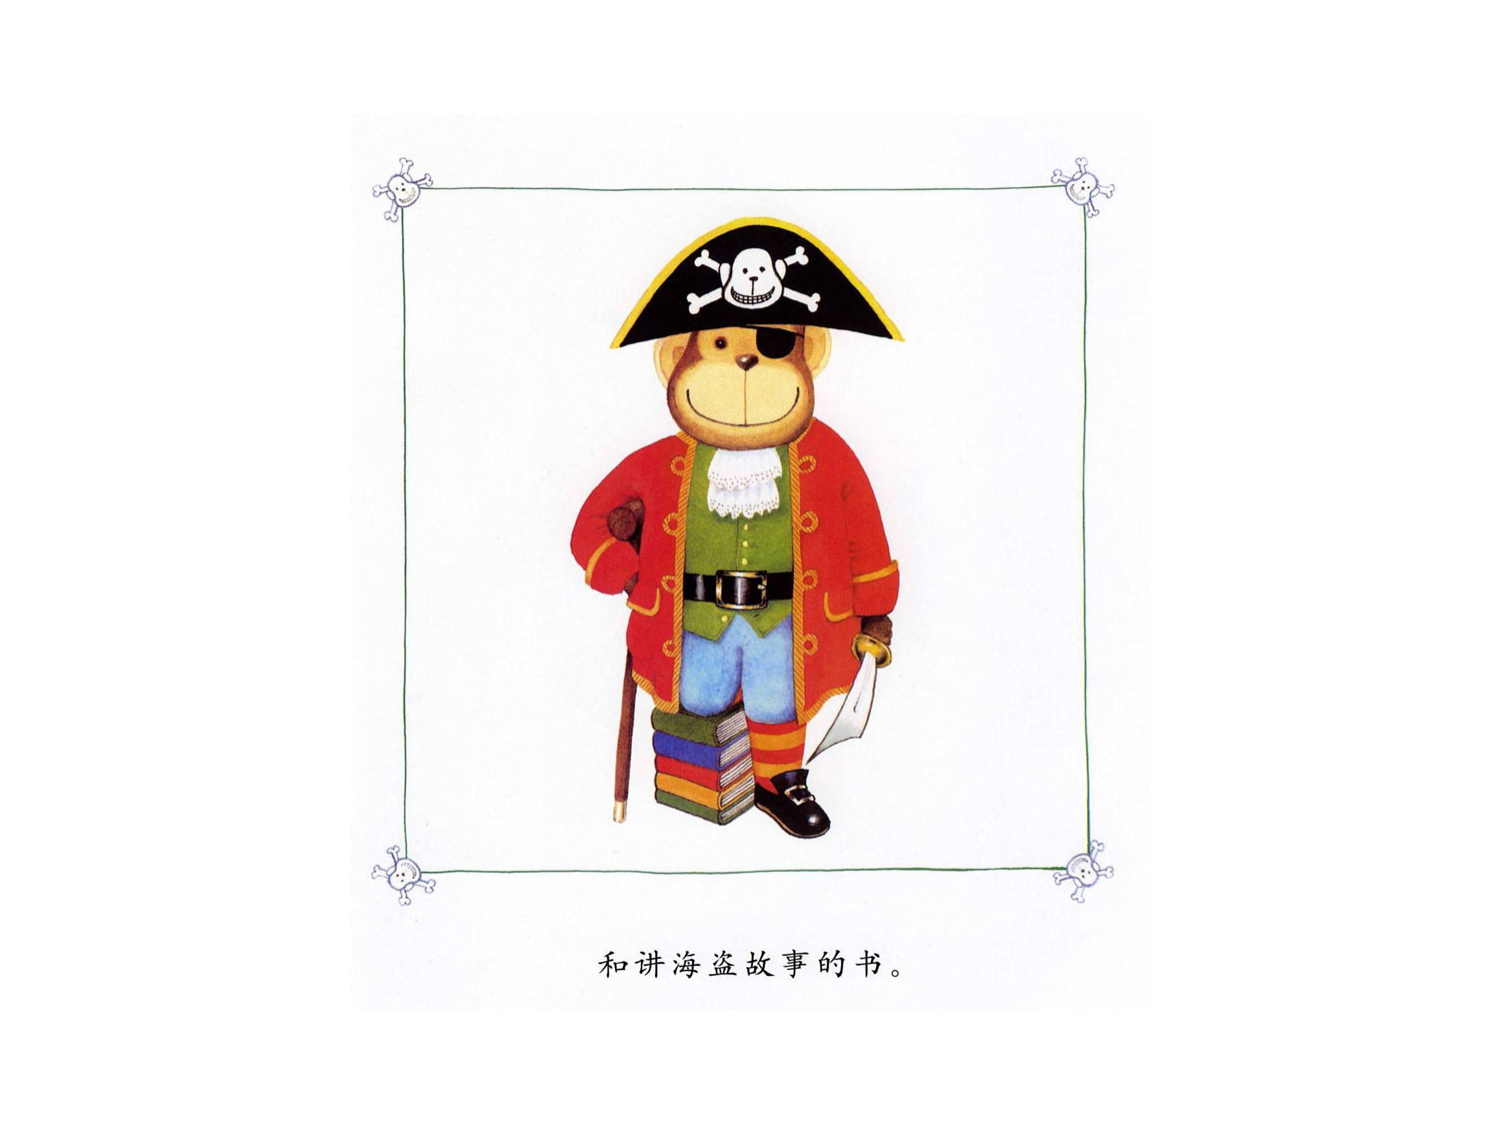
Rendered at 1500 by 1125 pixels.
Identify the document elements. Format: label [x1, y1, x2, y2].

picture [349, 114, 1151, 1011]
